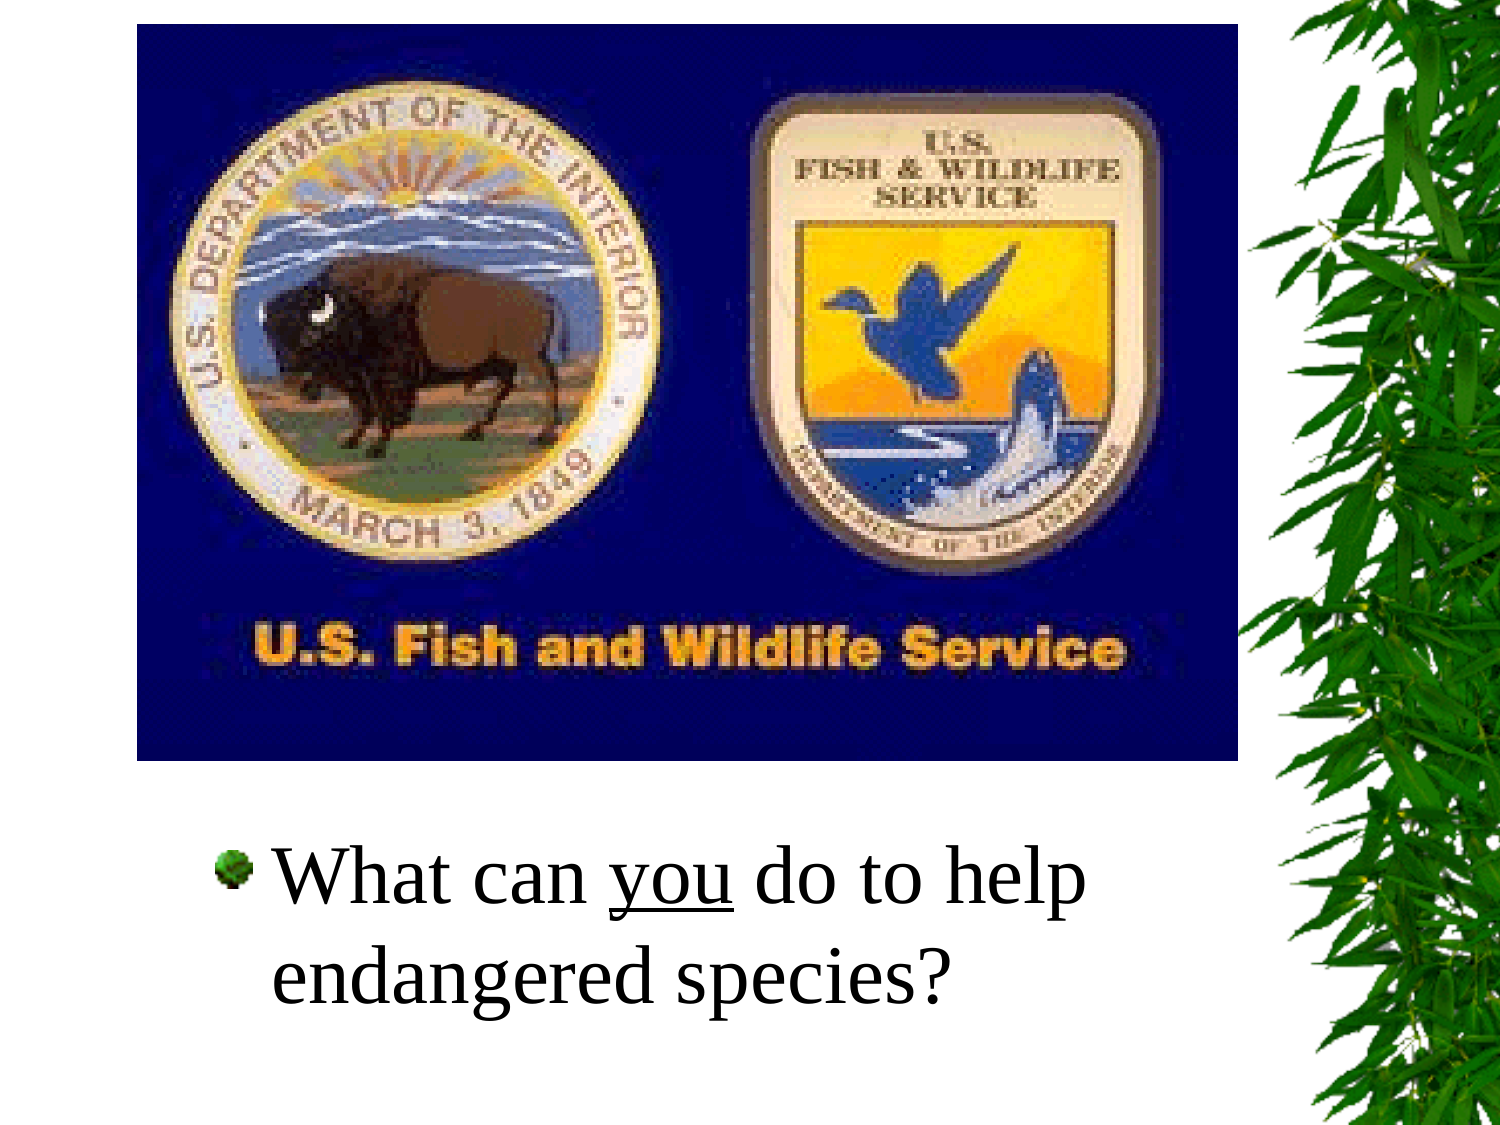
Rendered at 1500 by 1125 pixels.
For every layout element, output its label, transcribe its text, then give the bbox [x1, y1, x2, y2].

picture [137, 0, 1500, 1125]
list What can you do to help endangered species? [200, 812, 1150, 1050]
picture [215, 850, 253, 889]
